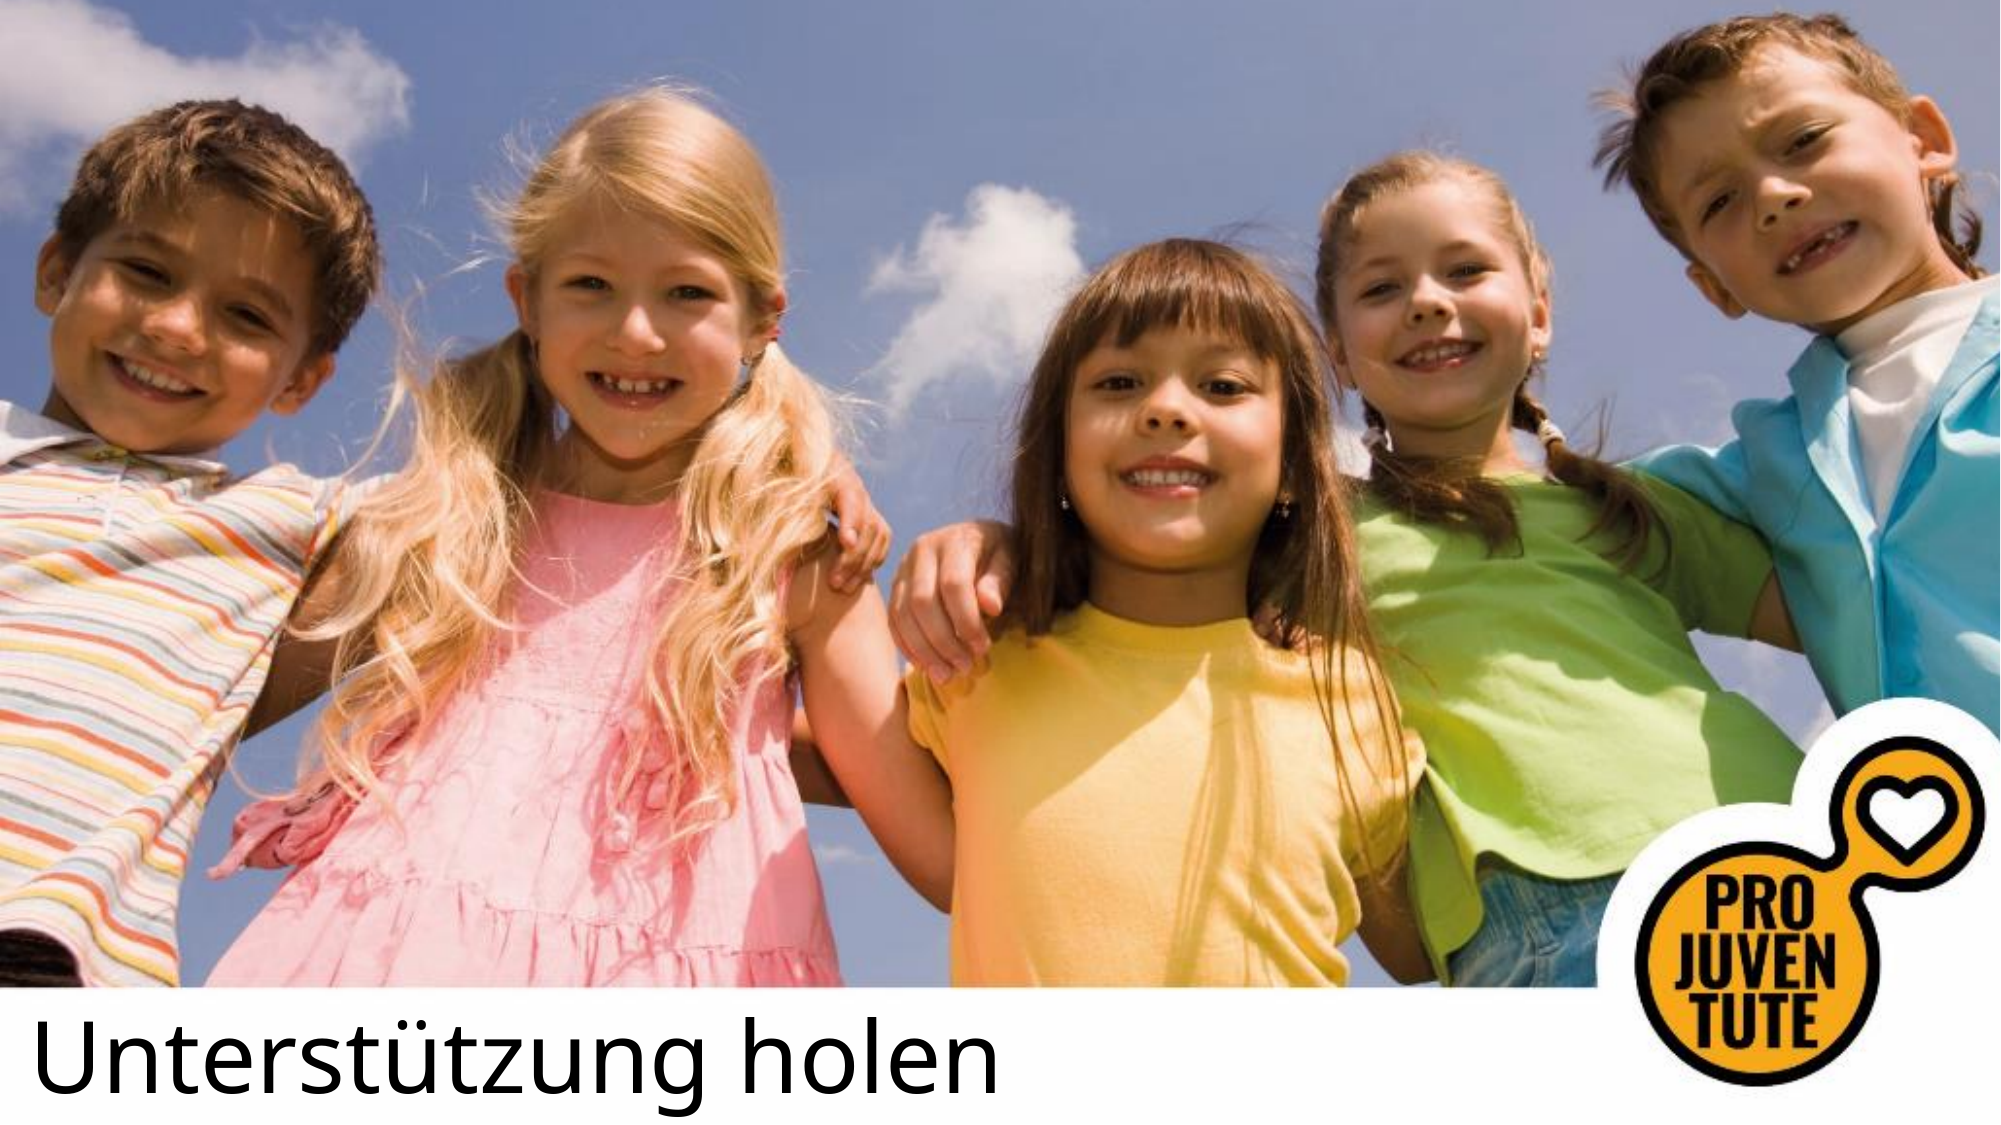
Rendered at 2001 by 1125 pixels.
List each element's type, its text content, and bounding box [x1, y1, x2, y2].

picture [0, 0, 2001, 1124]
title Unterstützung holen [0, 999, 1500, 1124]
